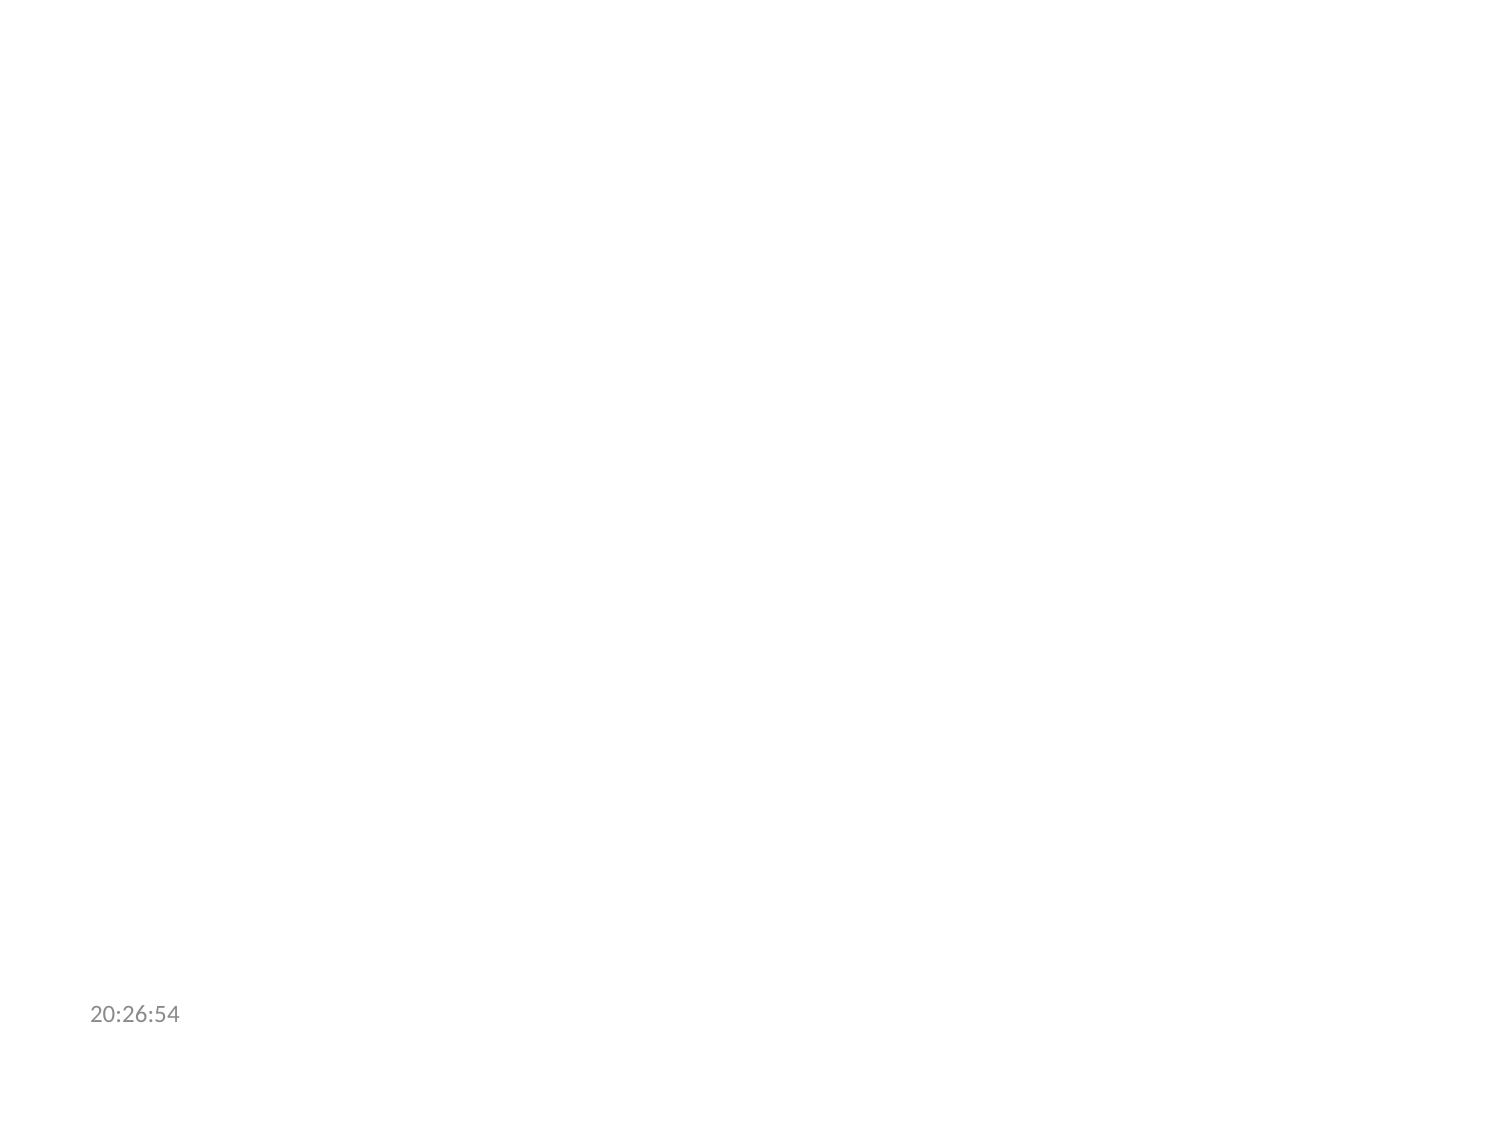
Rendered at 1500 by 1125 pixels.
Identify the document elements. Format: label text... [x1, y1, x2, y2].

text_box 15:35:09 [75, 982, 425, 1043]
